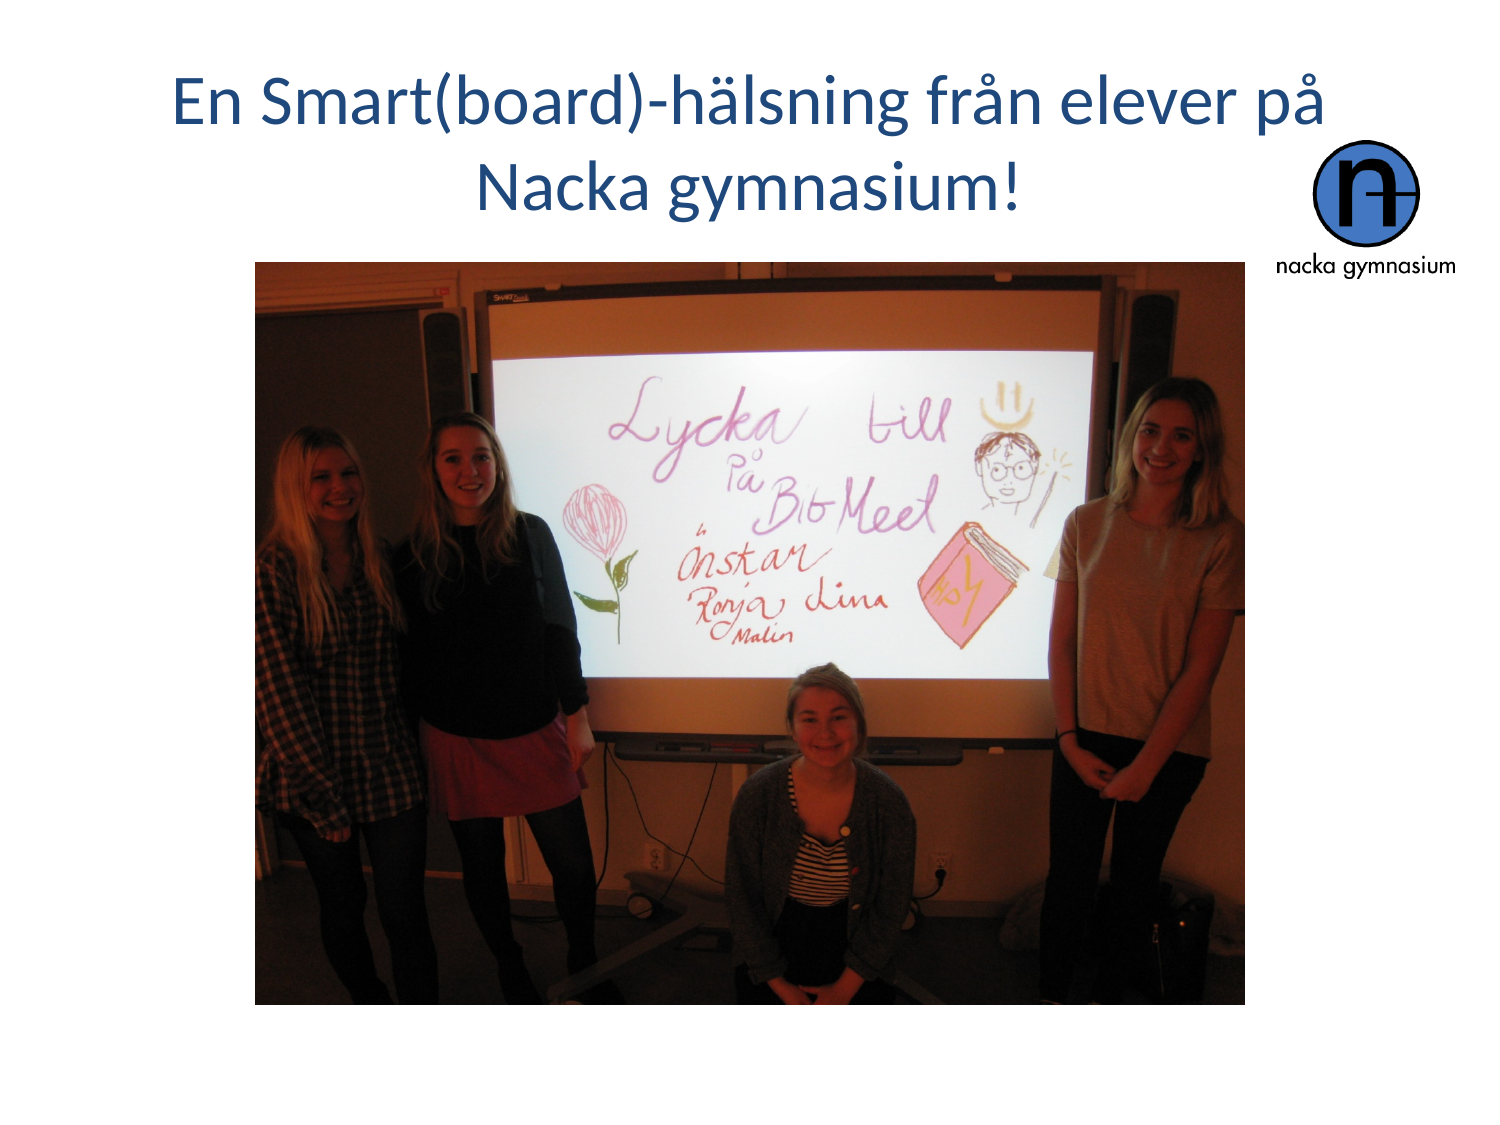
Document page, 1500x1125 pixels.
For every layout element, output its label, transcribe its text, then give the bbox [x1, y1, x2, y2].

picture [1277, 140, 1455, 280]
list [254, 262, 1246, 1006]
title En Smart(board)-hälsning från elever på Nacka gymnasium! [75, 45, 1425, 233]
